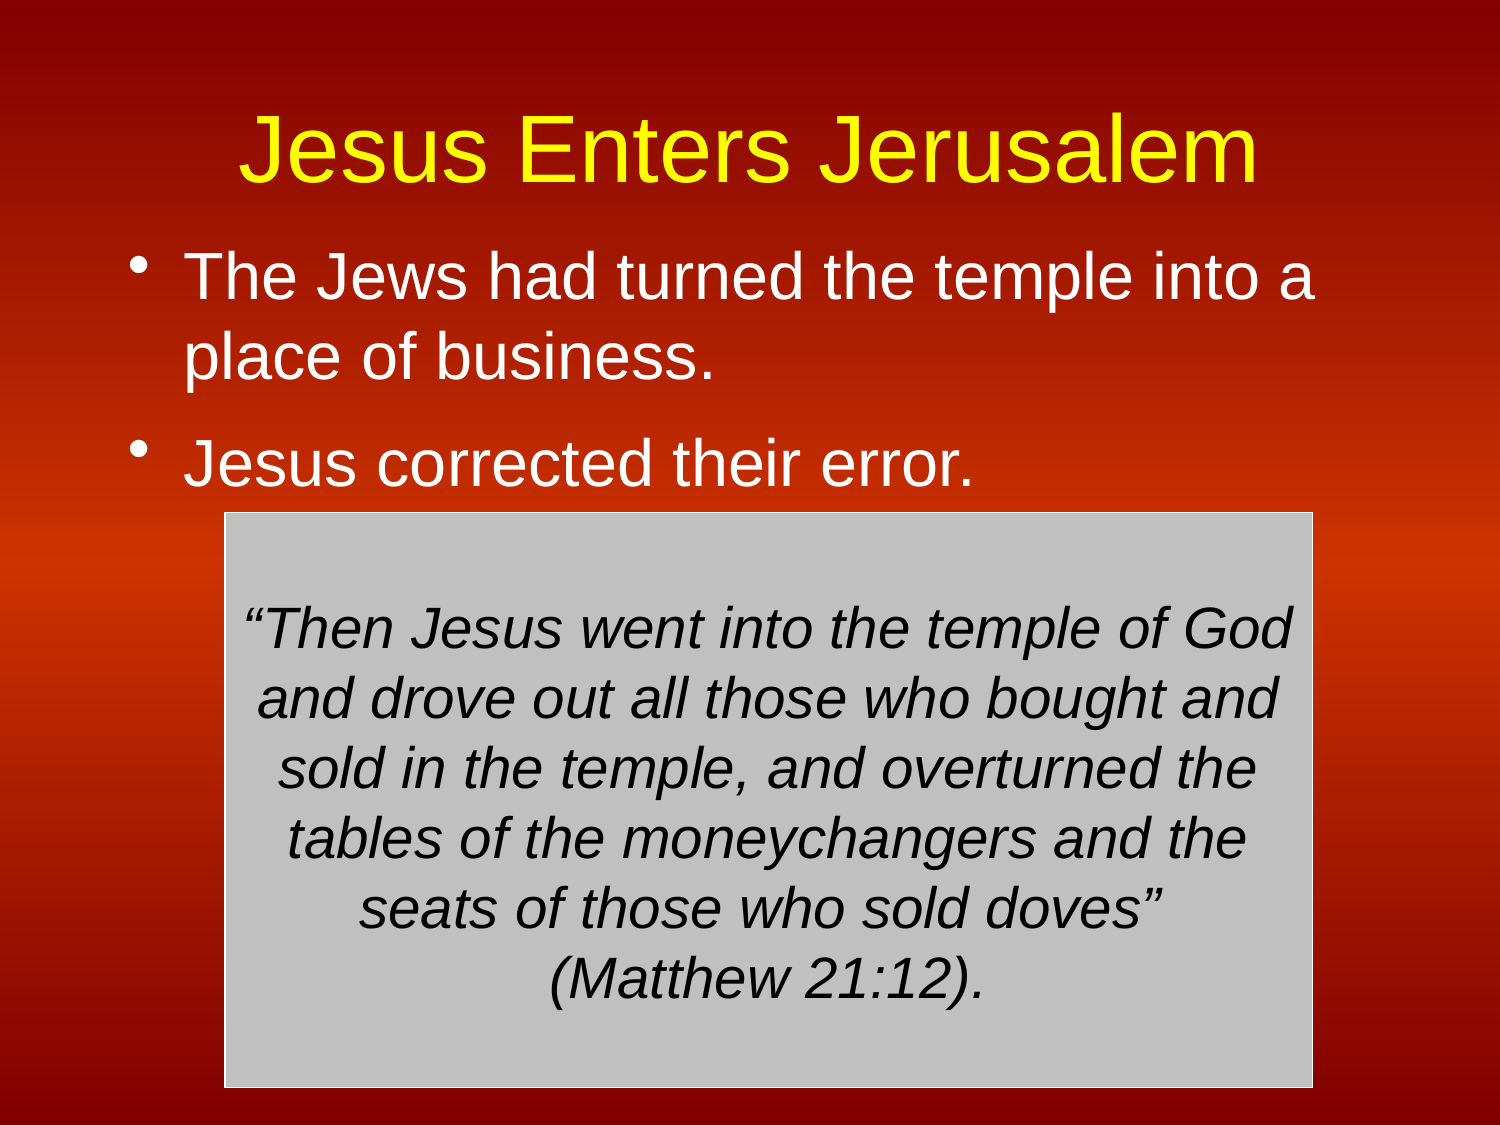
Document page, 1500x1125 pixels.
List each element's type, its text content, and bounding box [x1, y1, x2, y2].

list The Jews had turned the temple into a place of business. Jesus corrected their error. [112, 224, 1463, 1125]
title Jesus Enters Jerusalem [37, 50, 1463, 238]
text_box “Then Jesus went into the temple of God and drove out all those who bought and sold in the temple, and overturned the tables of the moneychangers and the seats of those who sold doves” (Matthew 21:12). [225, 512, 1313, 1088]
